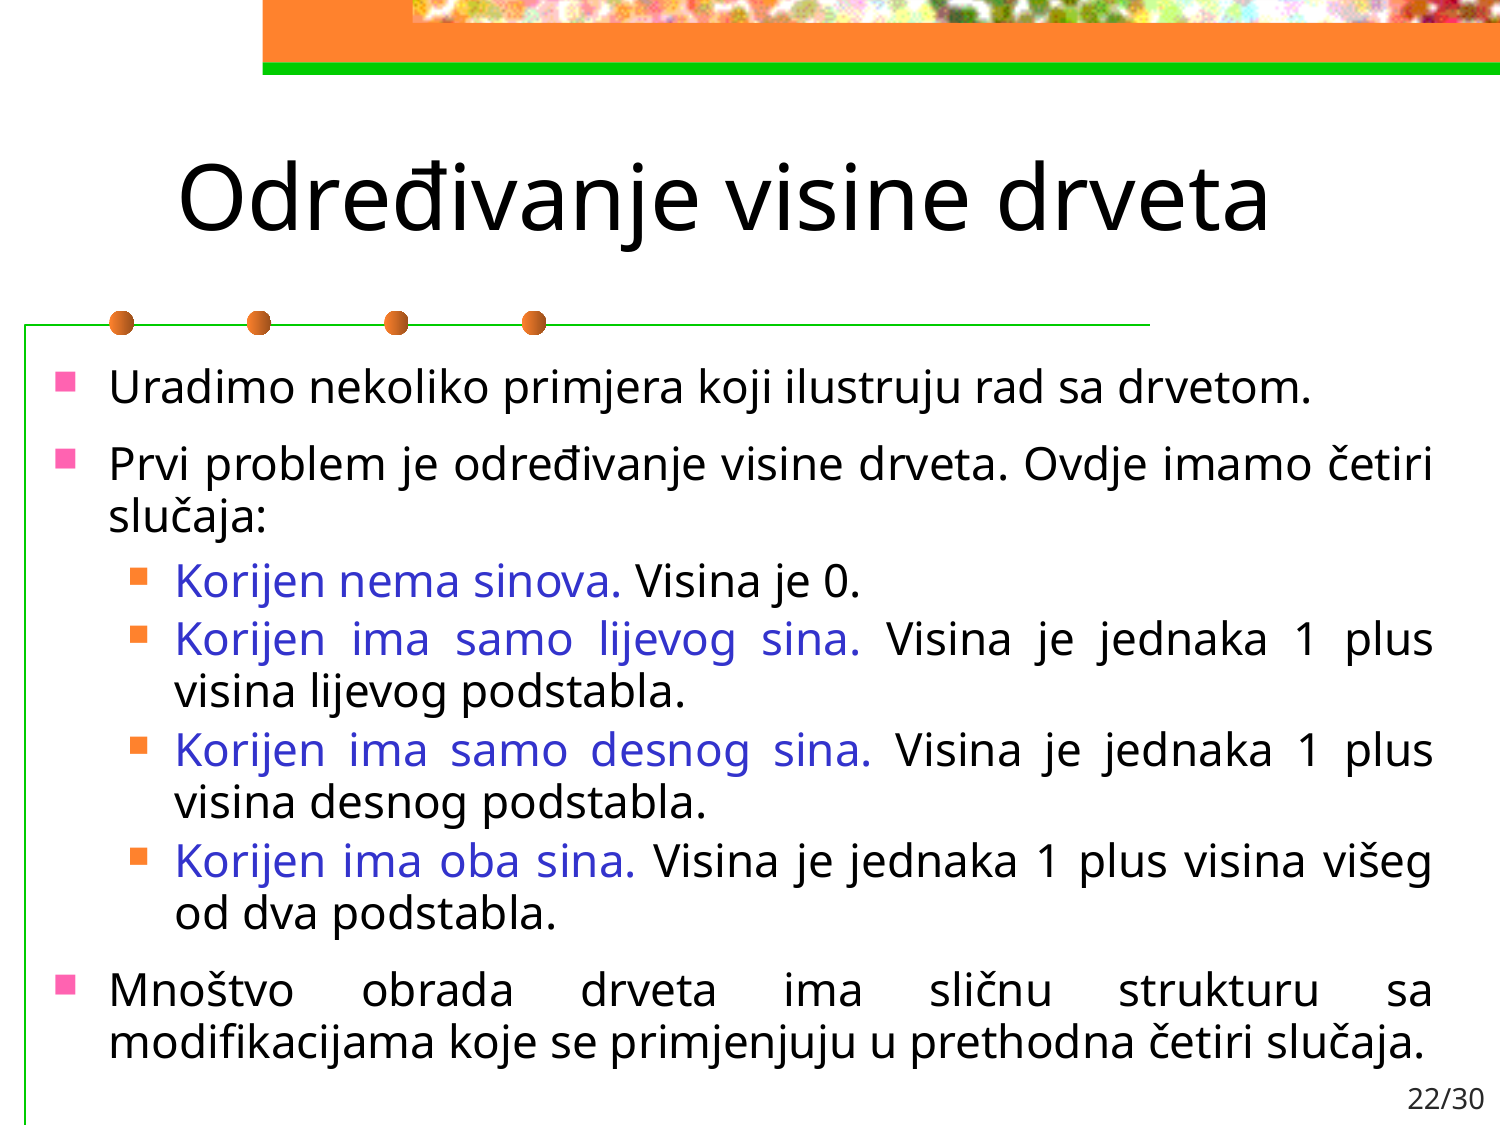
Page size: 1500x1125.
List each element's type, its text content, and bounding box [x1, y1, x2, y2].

text_box 22/30 [1374, 1072, 1500, 1123]
picture [412, 0, 1500, 23]
title Određivanje visine drveta [87, 99, 1363, 288]
list Uradimo nekoliko primjera koji ilustruju rad sa drvetom. Prvi problem je određivanje visine drveta. Ovdje imamo četiri slučaja: Korijen nema sinova. Visina je 0. Korijen ima samo lijevog sina. Visina je jednaka 1 plus visina lijevog podstabla. Korijen ima samo desnog sina. Visina je jednaka 1 plus visina desnog podstabla. Korijen ima oba sina. Visina je jednaka 1 plus visina višeg od dva podstabla. Mnoštvo obrada drveta ima sličnu strukturu sa modifikacijama koje se primjenjuju u prethodna četiri slučaja. [37, 353, 1450, 1039]
